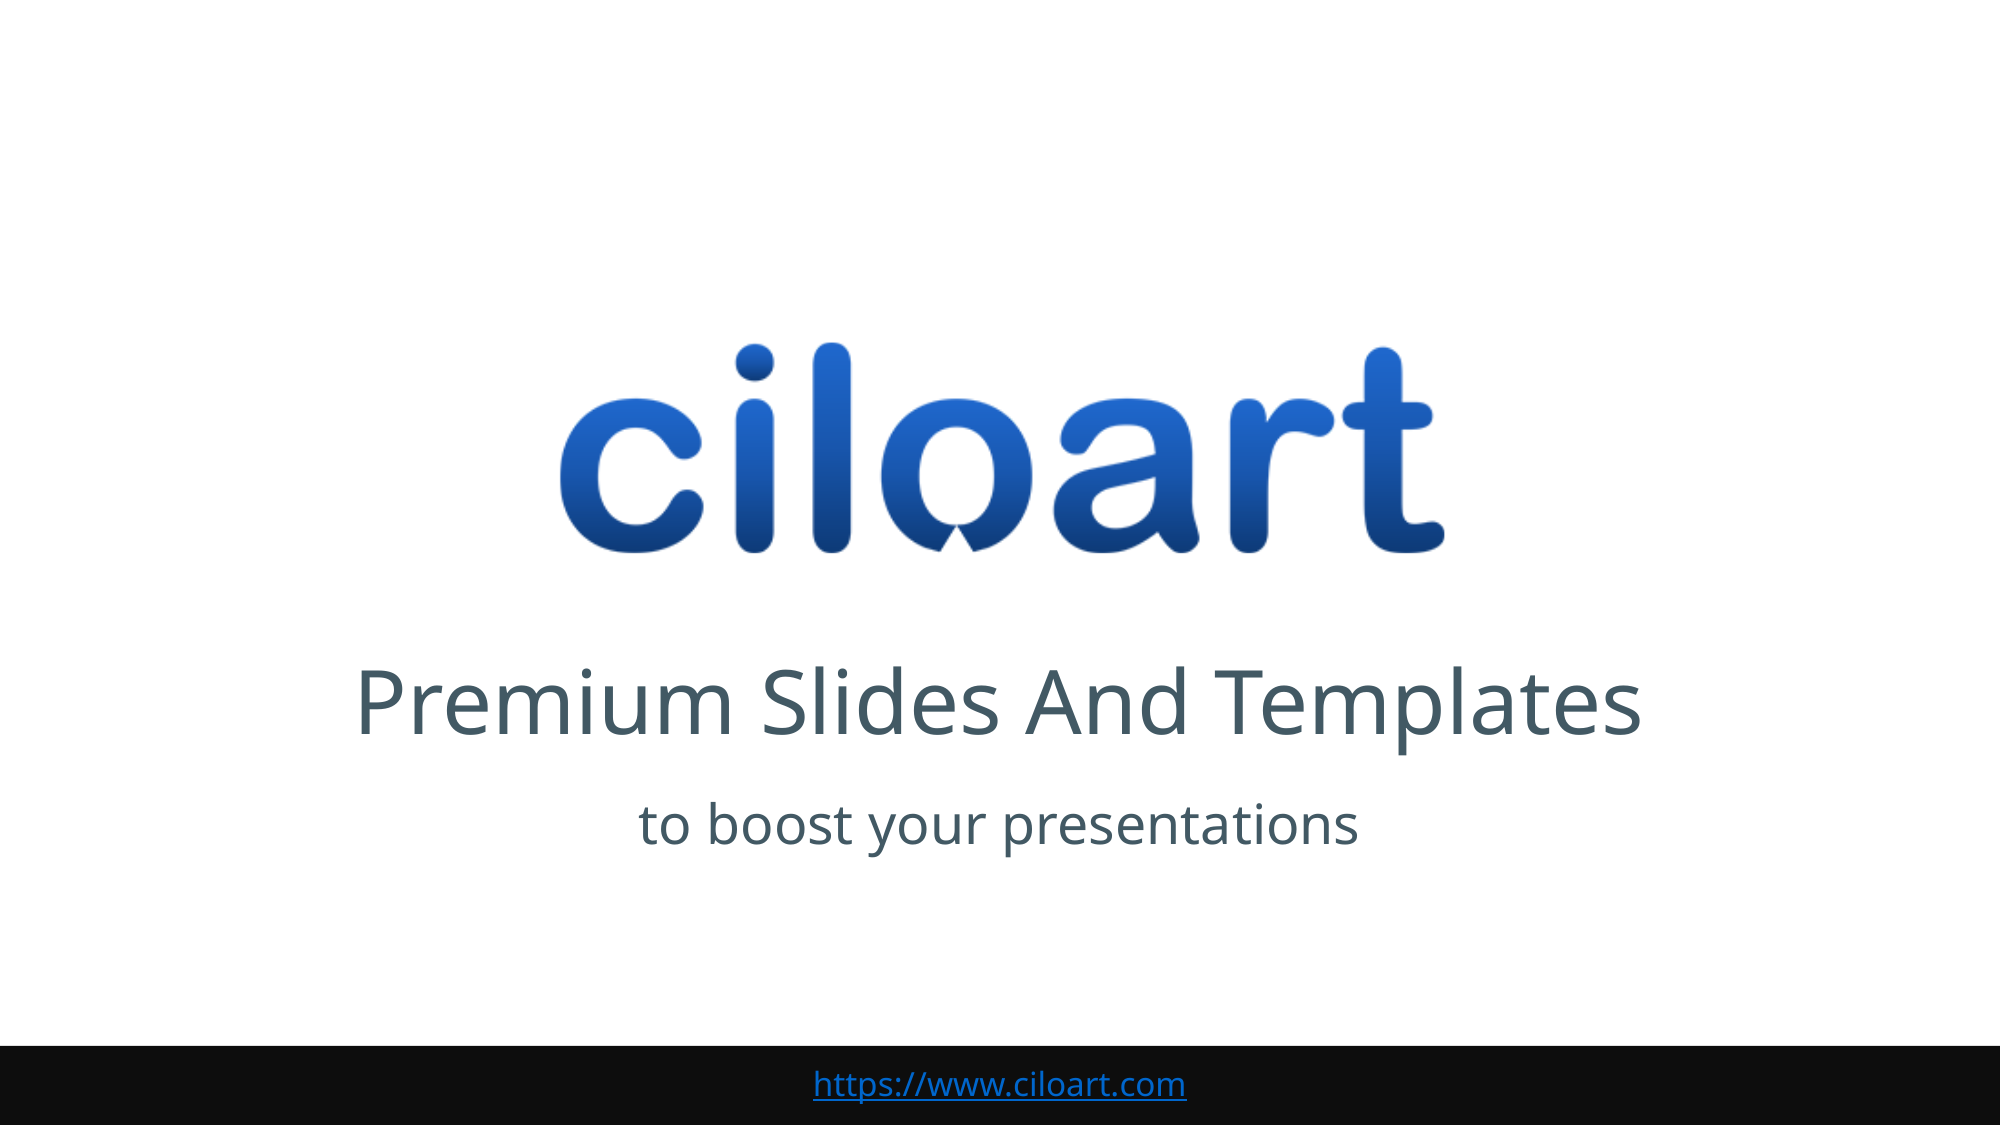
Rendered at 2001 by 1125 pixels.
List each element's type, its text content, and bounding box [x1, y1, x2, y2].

text_box https://www.ciloart.com [0, 1045, 2000, 1125]
text_box to boost your presentations [206, 789, 1794, 856]
text_box Premium Slides And Templates [148, 645, 1852, 753]
picture [455, 268, 1545, 632]
